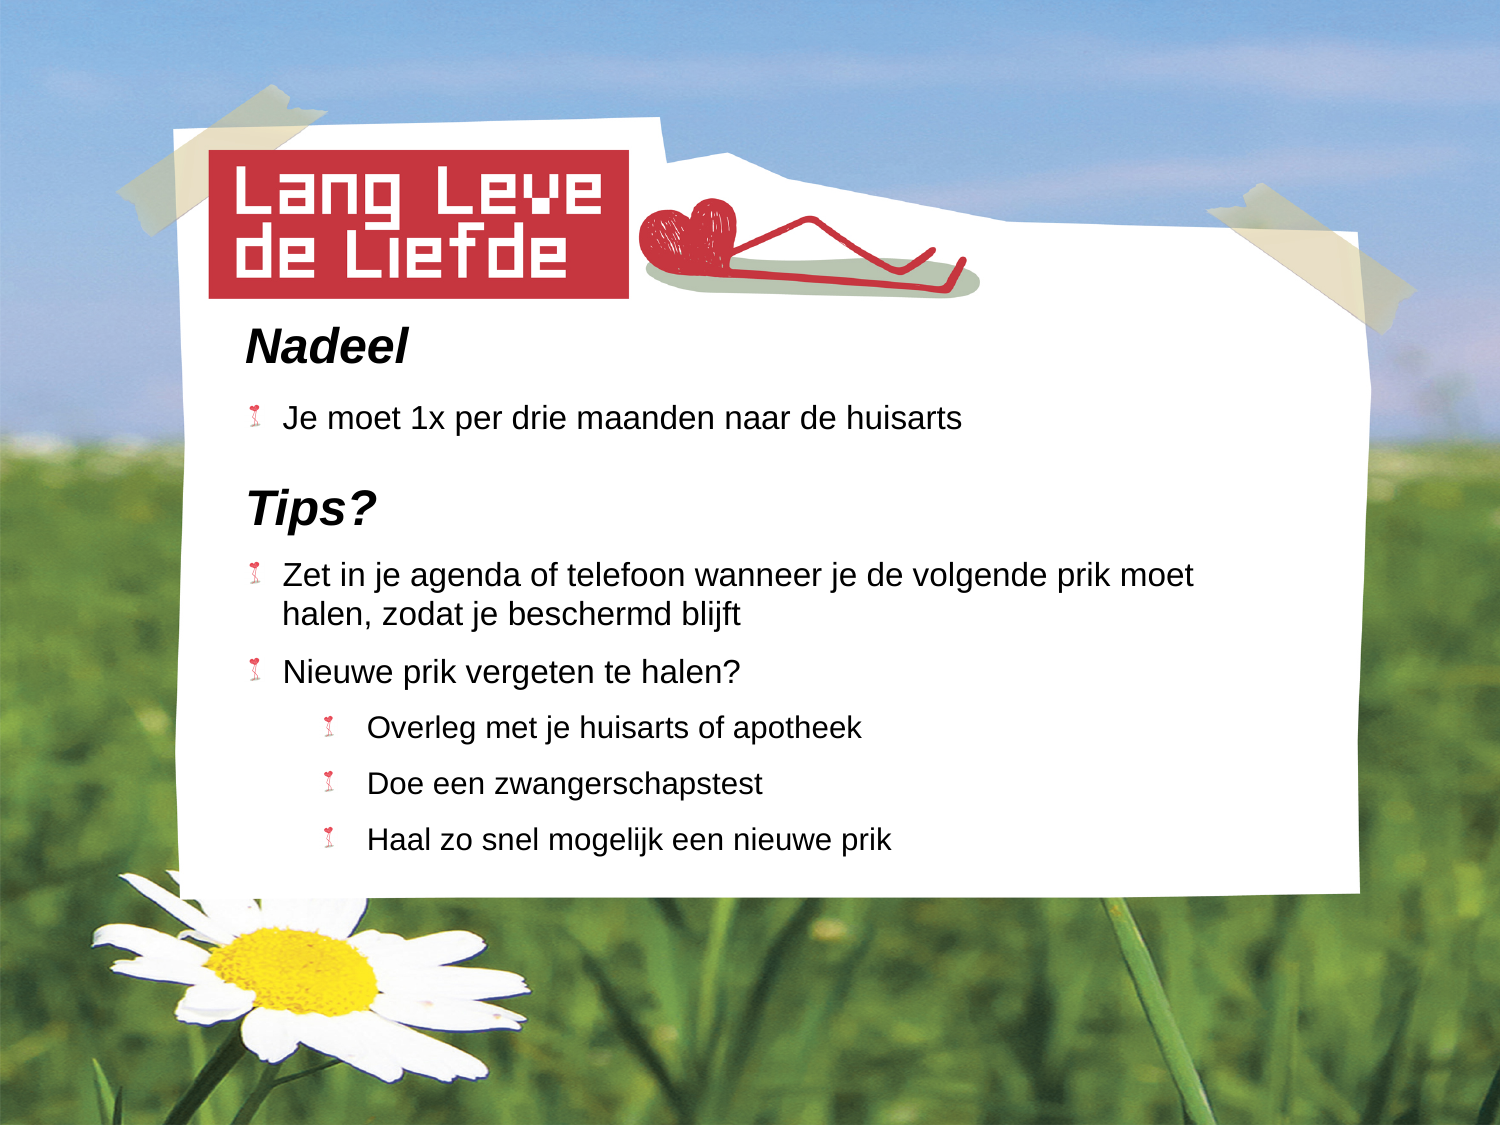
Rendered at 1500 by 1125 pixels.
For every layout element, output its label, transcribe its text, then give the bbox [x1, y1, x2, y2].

picture [0, 0, 1500, 1125]
list Nadeel Je moet 1x per drie maanden naar de huisarts Tips? Zet in je agenda of telefoon wanneer je de volgende prik moet halen, zodat je beschermd blijft Nieuwe prik vergeten te halen? Overleg met je huisarts of apotheek Doe een zwangerschapstest Haal zo snel mogelijk een nieuwe prik [229, 317, 1299, 909]
